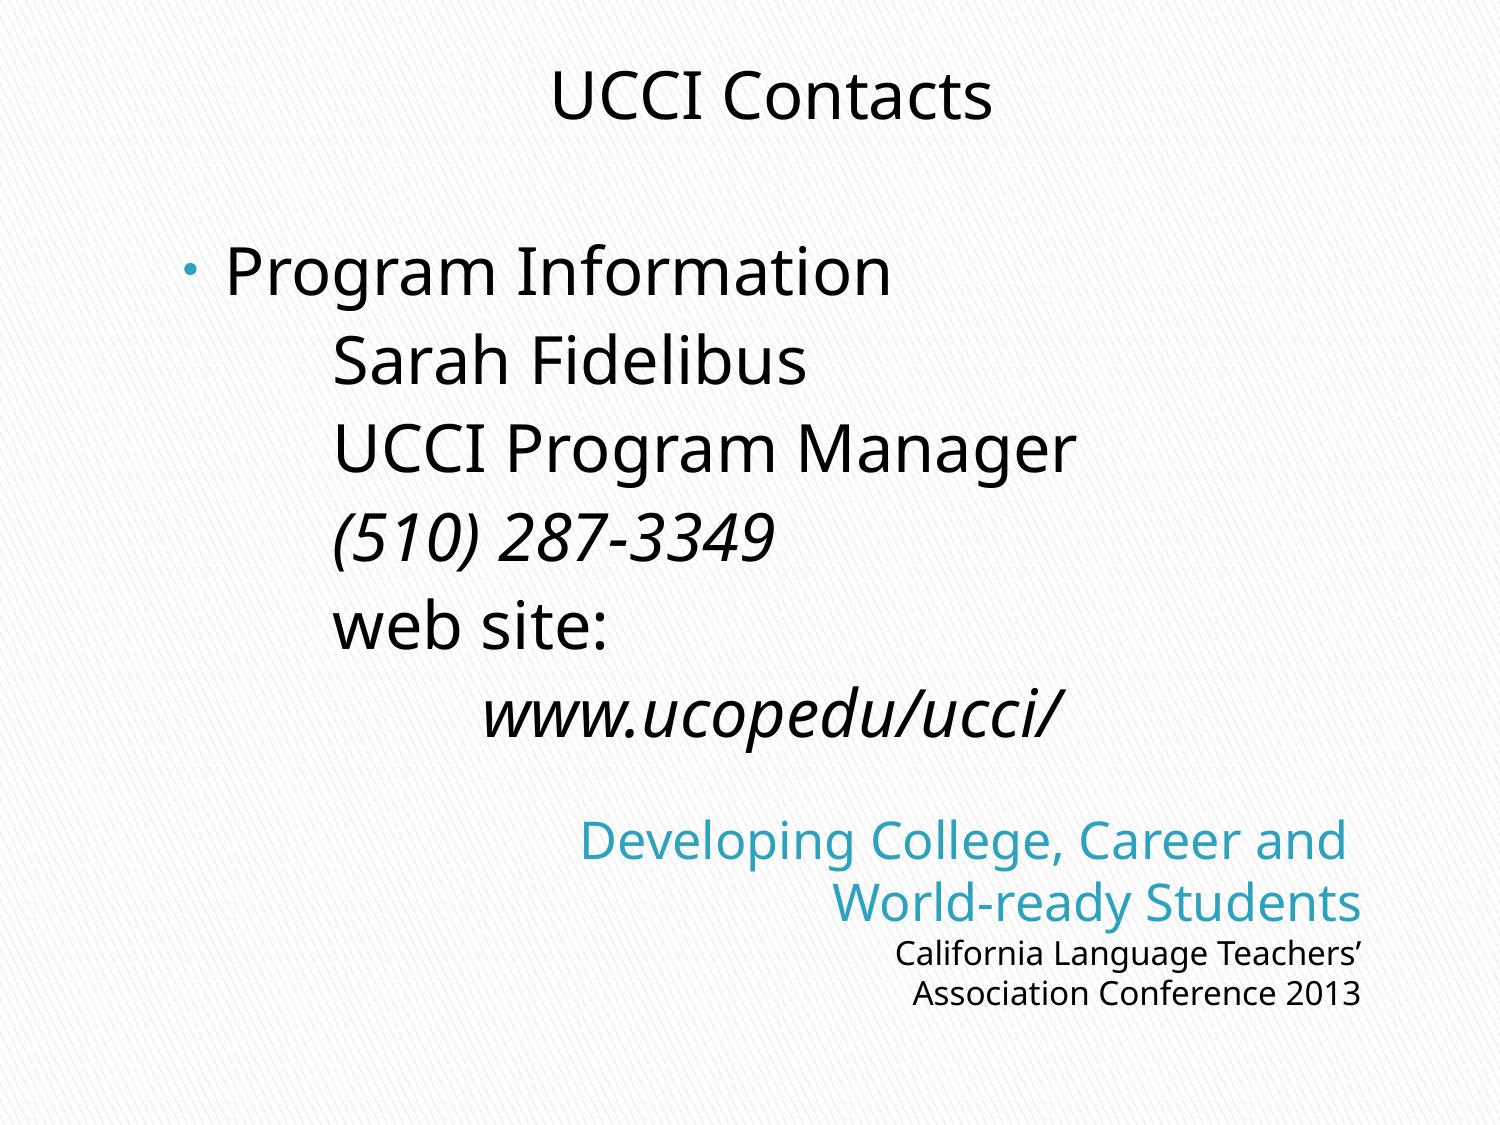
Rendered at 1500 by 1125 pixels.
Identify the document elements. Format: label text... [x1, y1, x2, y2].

list UCCI Contacts Program Information Sarah Fidelibus UCCI Program Manager (510) 287-3349 web site: www.ucopedu/ucci/ [150, 45, 1377, 795]
title Developing College, Career and World-ready Students [150, 800, 1378, 925]
list California Language Teachers’ Association Conference 2013 [725, 924, 1377, 1029]
